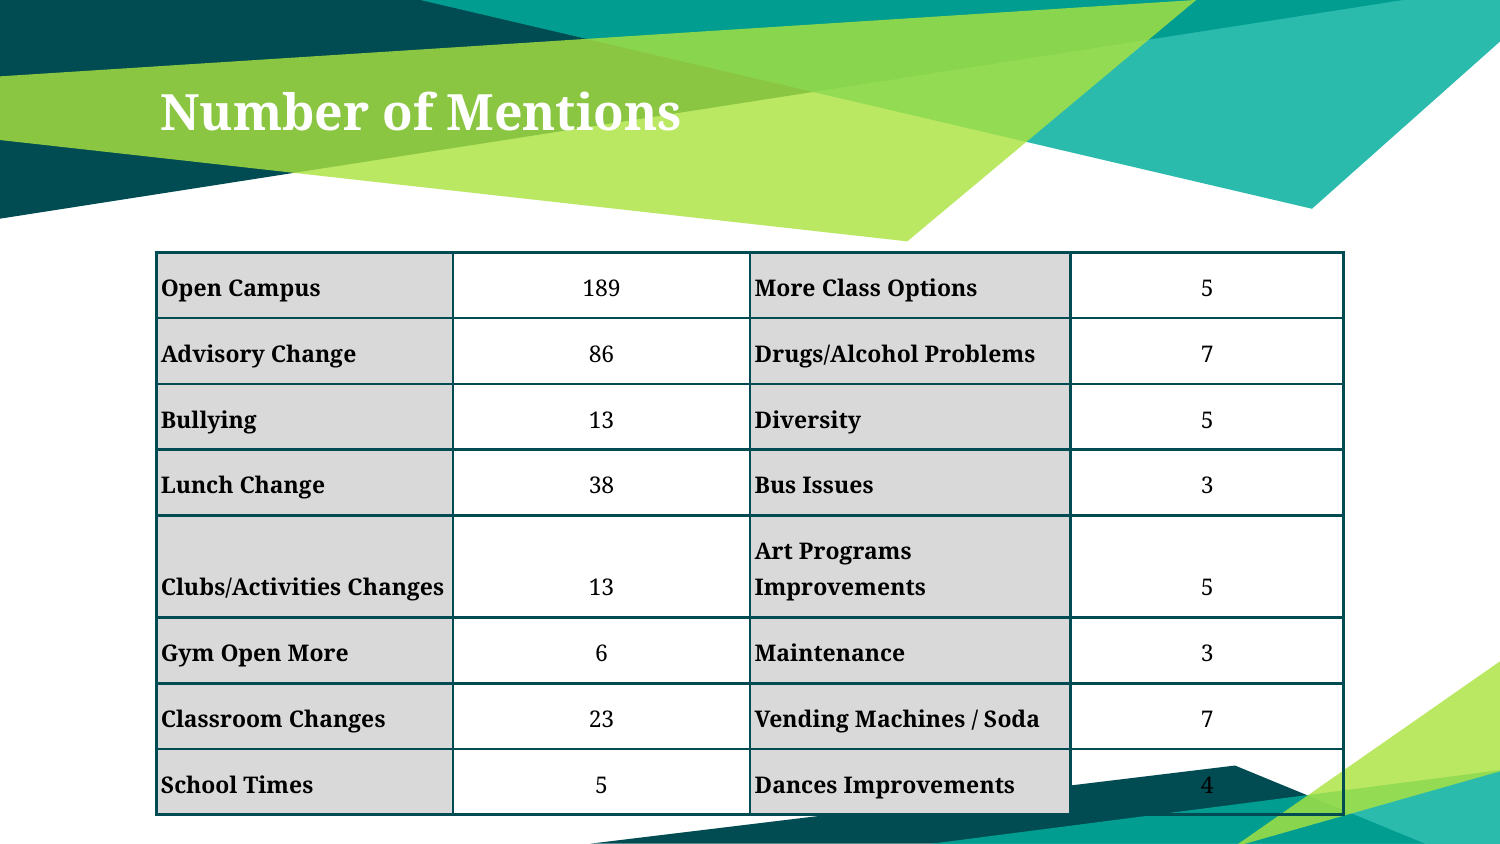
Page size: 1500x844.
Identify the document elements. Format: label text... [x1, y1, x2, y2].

table_cell School Times [158, 750, 452, 813]
table_cell 5 [454, 750, 749, 813]
table_cell 7 [1072, 685, 1342, 748]
table_header More Class Options [751, 254, 1069, 317]
table_cell Bus Issues [751, 451, 1069, 514]
table_cell Gym Open More [158, 619, 452, 682]
table_cell Dances Improvements [751, 750, 1069, 813]
table_cell Bullying [158, 385, 452, 448]
table_cell Clubs/Activities Changes [158, 517, 452, 616]
table_header 189 [454, 254, 749, 317]
table_cell 6 [454, 619, 749, 682]
table_cell Lunch Change [158, 451, 452, 514]
table_header Open Campus [158, 254, 452, 317]
table_cell Classroom Changes [158, 685, 452, 748]
table_cell 13 [454, 385, 749, 448]
table_cell Art Programs Improvements [751, 517, 1069, 616]
table_cell 3 [1072, 451, 1342, 514]
table_cell 3 [1072, 619, 1342, 682]
table_cell 4 [1072, 750, 1342, 813]
title Number of Mentions [145, 65, 1355, 206]
table_cell 38 [454, 451, 749, 514]
table_cell 23 [454, 685, 749, 748]
table_header 5 [1072, 254, 1342, 317]
table_cell Drugs/Alcohol Problems [751, 319, 1069, 383]
table_cell 5 [1072, 517, 1342, 616]
table_cell 5 [1072, 385, 1342, 448]
table_cell Vending Machines / Soda [751, 685, 1069, 748]
table_cell Advisory Change [158, 319, 452, 383]
table_cell 86 [454, 319, 749, 383]
table_cell 7 [1072, 319, 1342, 383]
table_cell Diversity [751, 385, 1069, 448]
table_cell Maintenance [751, 619, 1069, 682]
table_cell 13 [454, 517, 749, 616]
